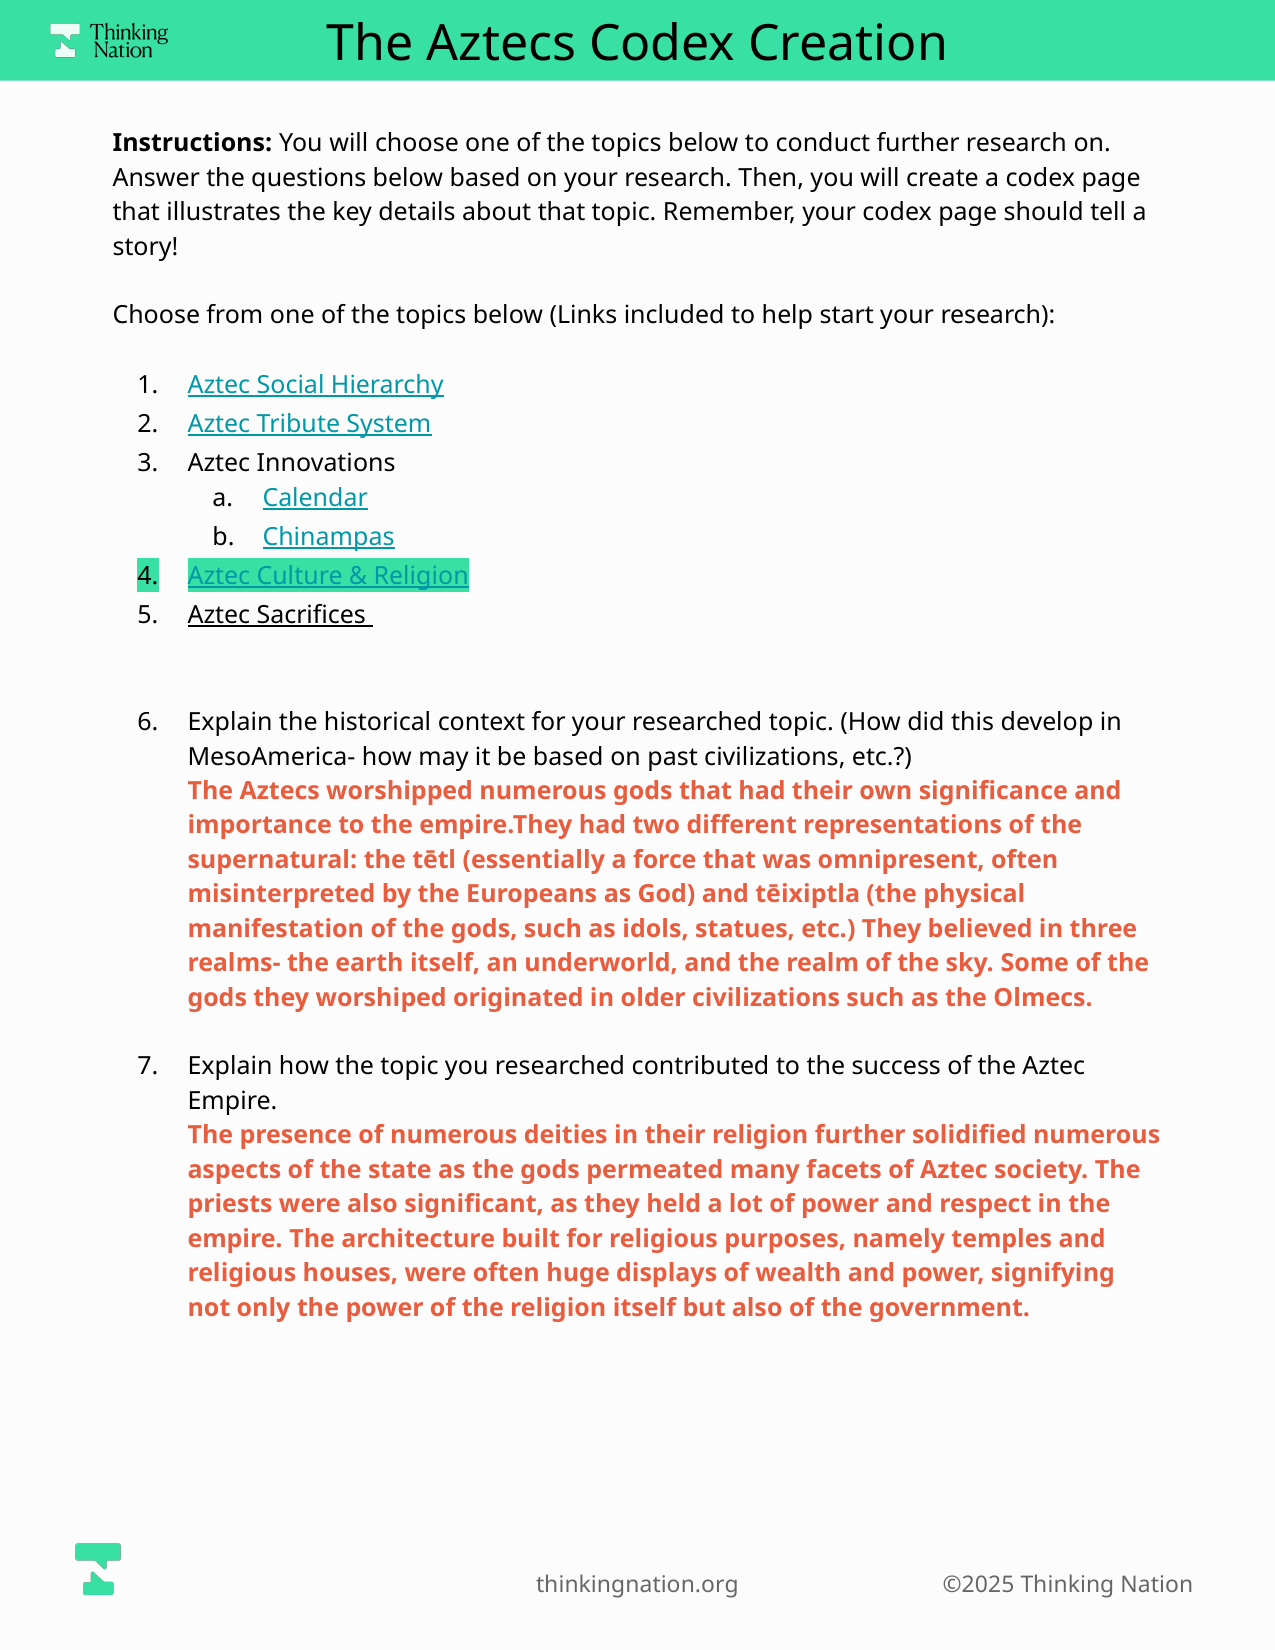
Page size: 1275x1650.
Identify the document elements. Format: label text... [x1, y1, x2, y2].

text_box Instructions: You will choose one of the topics below to conduct further research on. Answer the questions below based on your research. Then, you will create a codex page that illustrates the key details about that topic. Remember, your codex page should tell a story! Choose from one of the topics below (Links included to help start your research): Aztec Social Hierarchy Aztec Tribute System Aztec Innovations Calendar Chinampas Aztec Culture & Religion Aztec Sacrifices Explain the historical context for your researched topic. (How did this develop in MesoAmerica- how may it be based on past civilizations, etc.?) The Aztecs worshipped numerous gods that had their own significance and importance to the empire.They had two different representations of the supernatural: the tētl (essentially a force that was omnipresent, often misinterpreted by the Europeans as God) and tēixiptla (the physical manifestation of the gods, such as idols, statues, etc.) They believed in three realms- the earth itself, an underworld, and the realm of the sky. Some of the gods they worshiped originated in older civilizations such as the Olmecs. Explain how the topic you researched contributed to the success of the Aztec Empire. The presence of numerous deities in their religion further solidified numerous aspects of the state as the gods permeated many facets of Aztec society. The priests were also significant, as they held a lot of power and respect in the empire. The architecture built for religious purposes, namely temples and religious houses, were often huge displays of wealth and power, signifying not only the power of the religion itself but also of the government. [97, 107, 1178, 1474]
picture [36, 12, 172, 69]
text_box ©2025 Thinking Nation [907, 1553, 1210, 1605]
picture [62, 1533, 134, 1605]
text_box The Aztecs Codex Creation [0, 0, 1275, 81]
text_box thinkingnation.org [486, 1553, 789, 1605]
